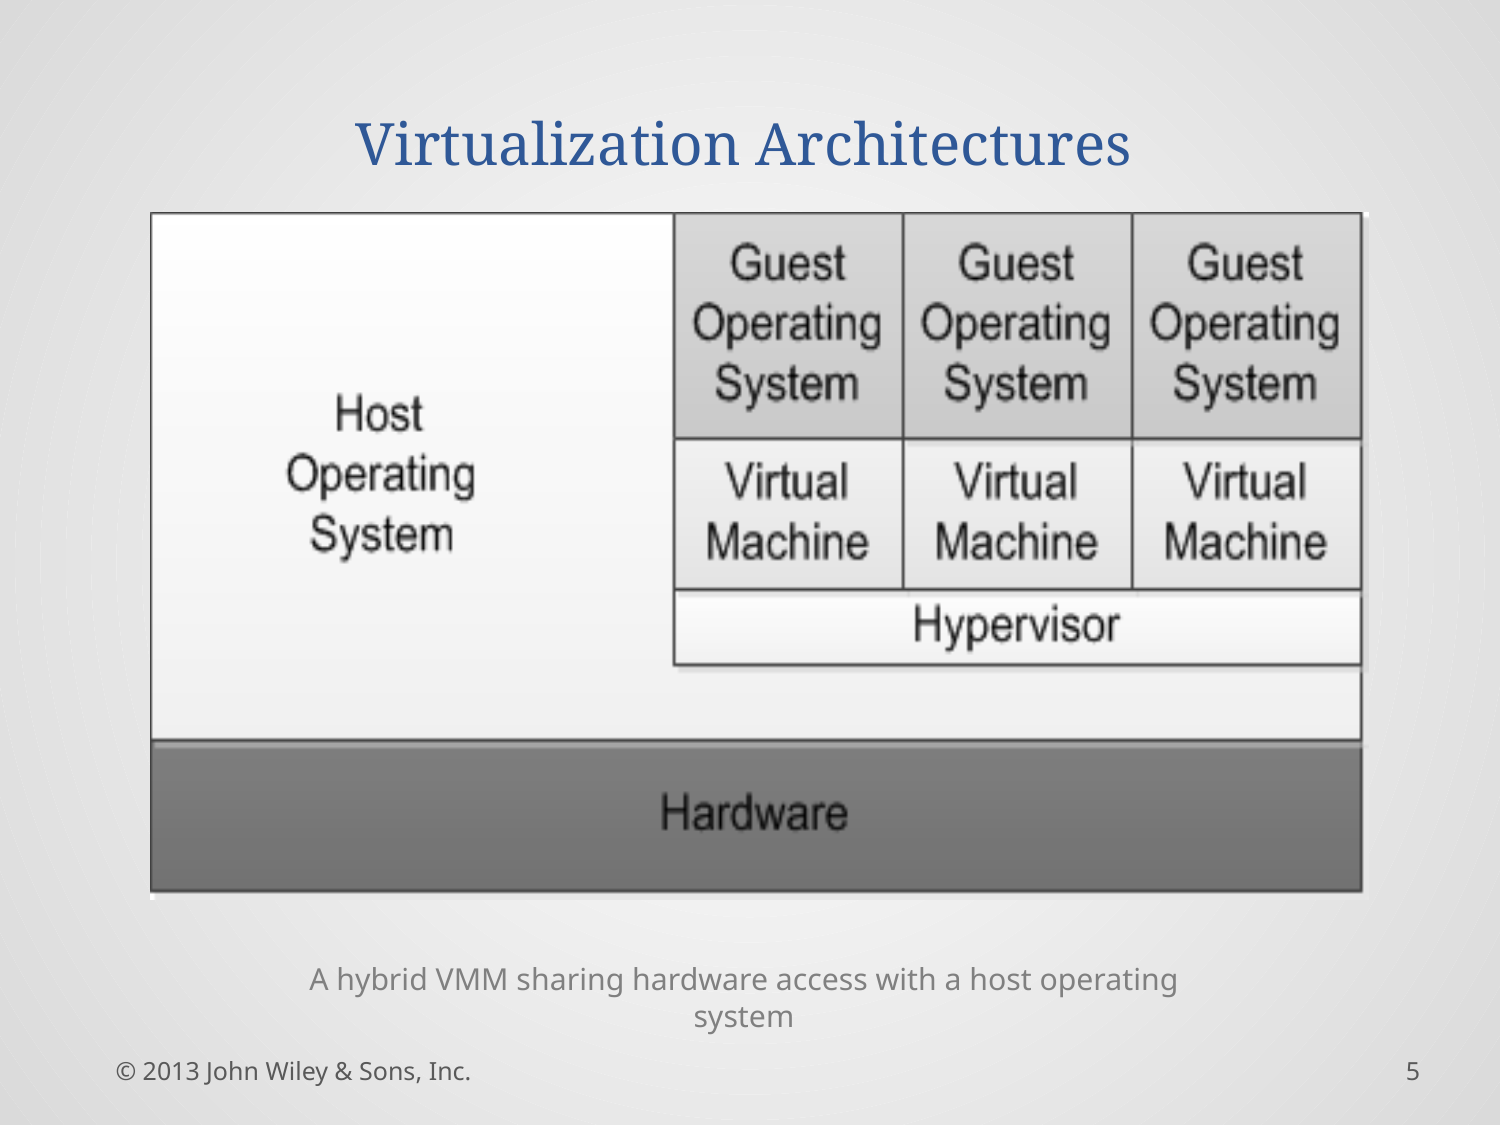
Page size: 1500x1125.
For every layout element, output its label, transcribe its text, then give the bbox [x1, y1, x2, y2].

footer © 2013 John Wiley & Sons, Inc. [108, 1042, 576, 1103]
slide_number 5 [1401, 1042, 1494, 1103]
title Virtualization Architectures [275, 37, 1213, 185]
picture [149, 212, 1369, 901]
list A hybrid VMM sharing hardware access with a host operating system [275, 953, 1213, 1041]
